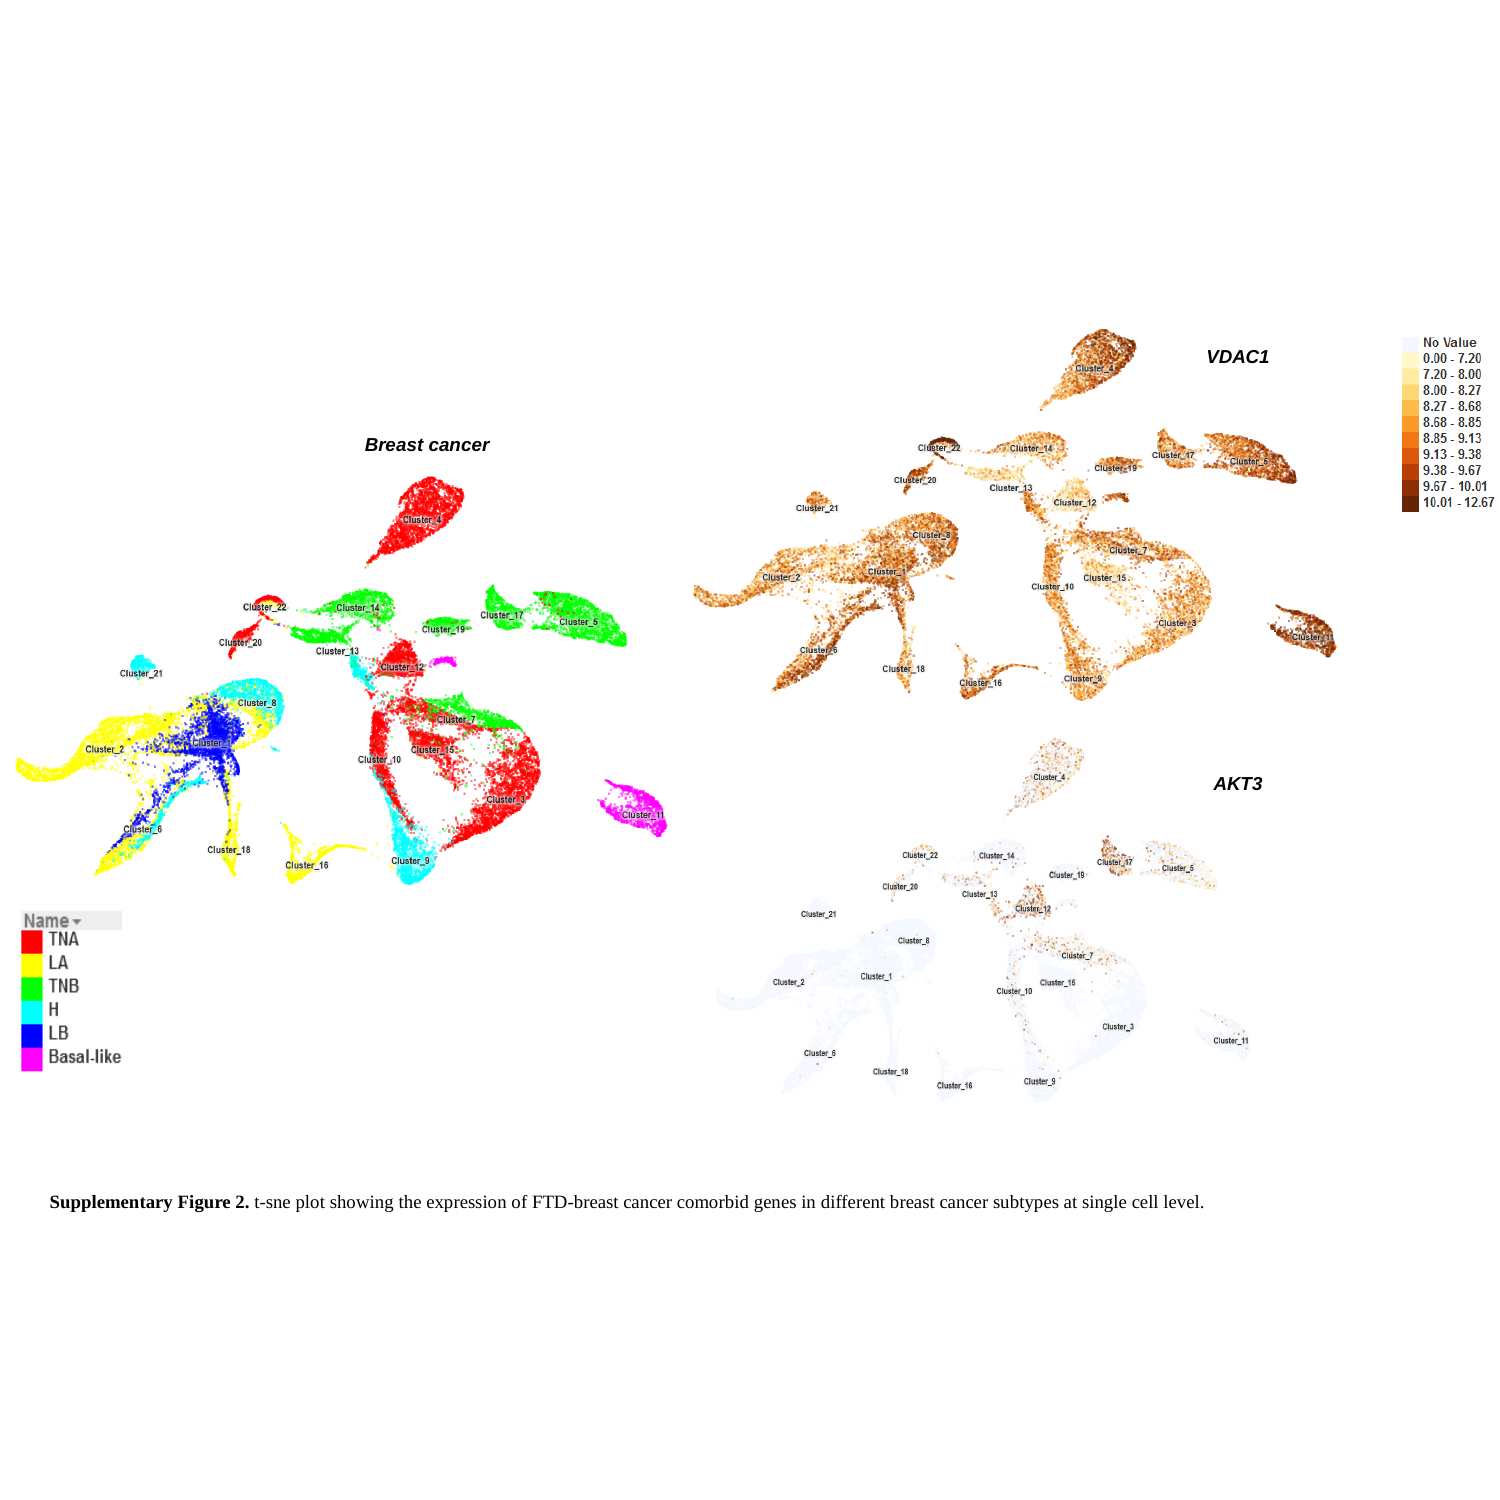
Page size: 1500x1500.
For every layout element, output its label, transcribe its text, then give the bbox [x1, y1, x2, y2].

text_box Breast cancer [312, 424, 542, 463]
text_box Supplementary Figure 2. t-sne plot showing the expression of FTD-breast cancer comorbid genes in different breast cancer subtypes at single cell level. [38, 1184, 1500, 1218]
picture [687, 328, 1338, 706]
picture [687, 714, 1345, 1162]
picture [1400, 337, 1495, 513]
picture [18, 910, 122, 1074]
picture [14, 472, 670, 888]
